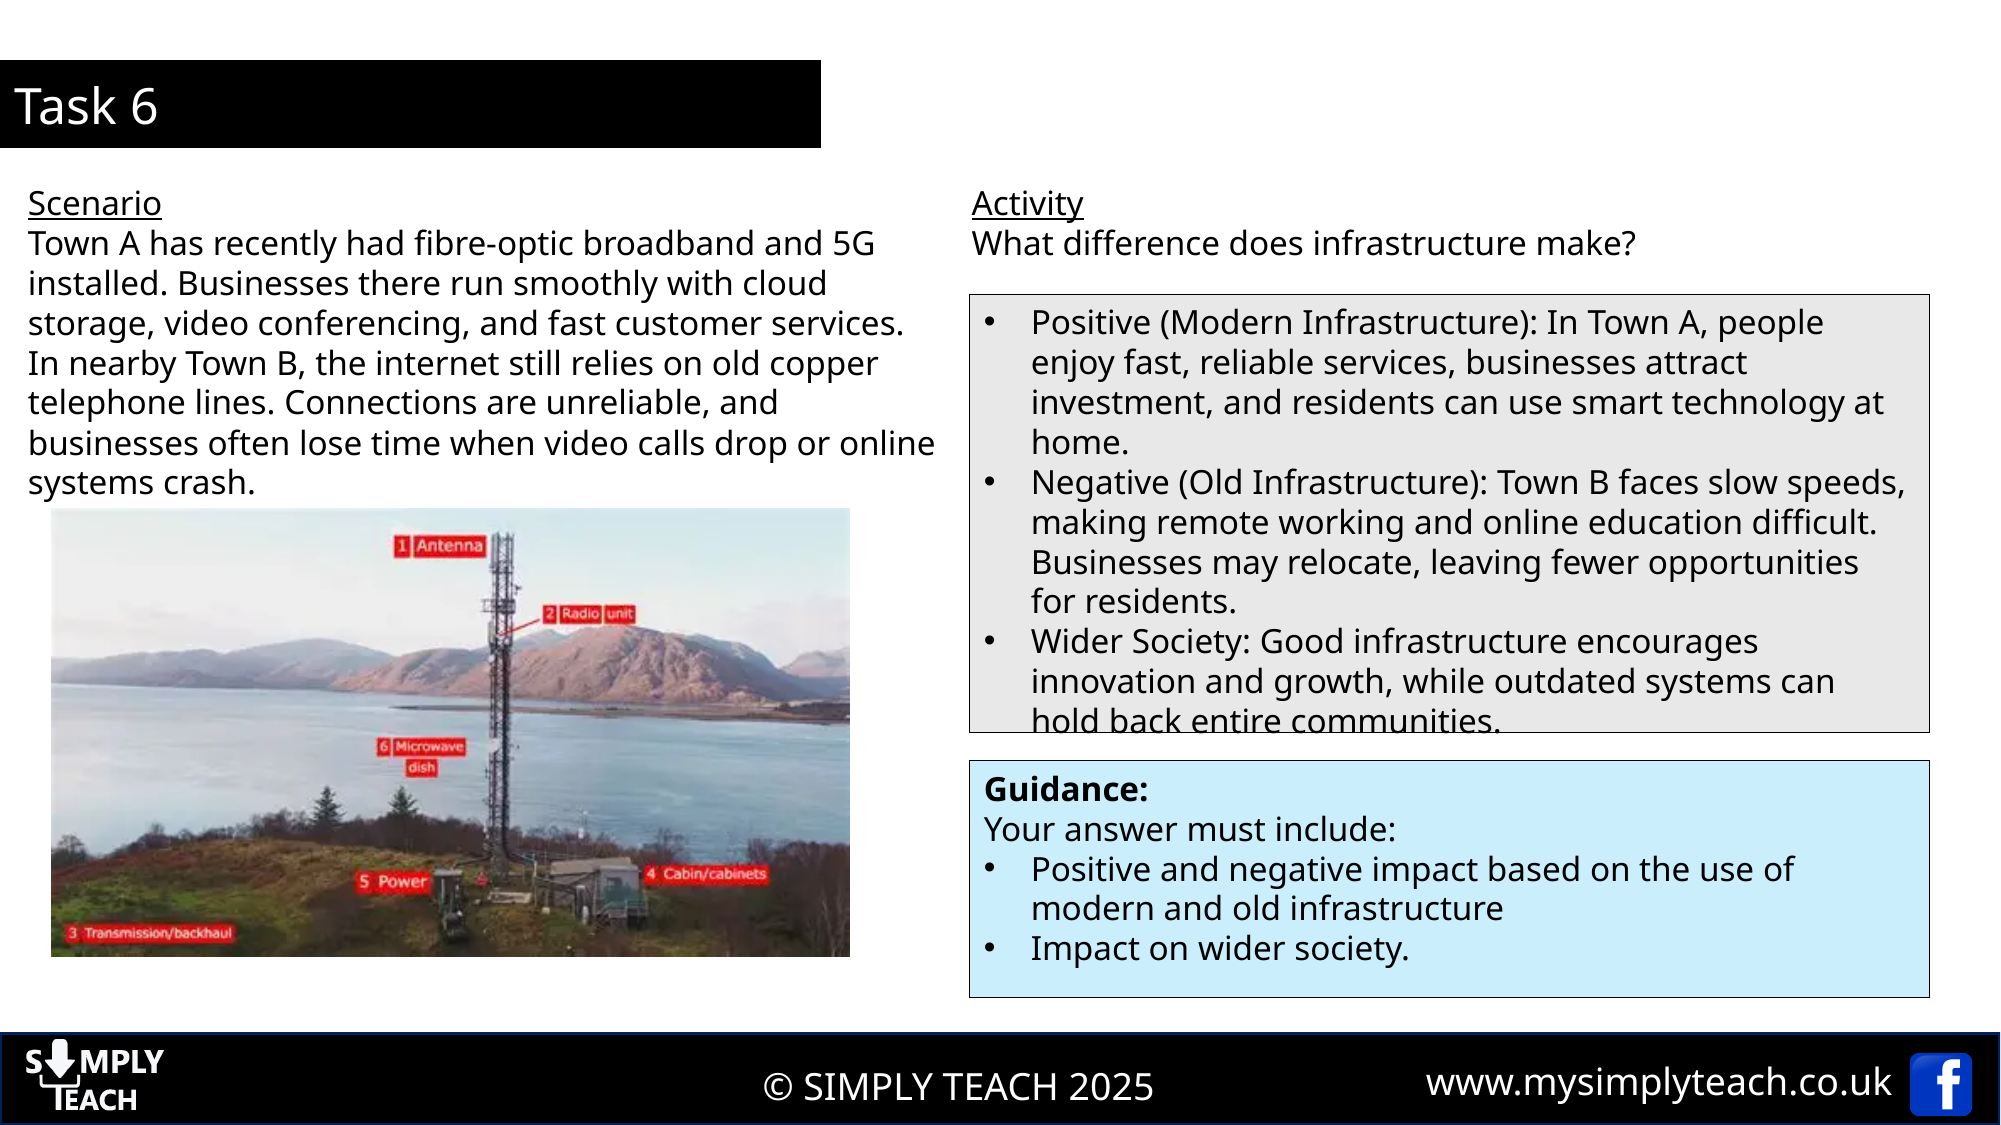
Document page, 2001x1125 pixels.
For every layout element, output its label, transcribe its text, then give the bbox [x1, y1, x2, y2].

text_box Task 6 [0, 60, 821, 148]
picture [51, 508, 850, 957]
text_box Guidance: Your answer must include: Positive and negative impact based on the use of modern and old infrastructure Impact on wider society. [968, 759, 1931, 999]
picture [15, 1033, 182, 1122]
text_box Scenario Town A has recently had fibre-optic broadband and 5G installed. Businesses there run smoothly with cloud storage, video conferencing, and fast customer services. In nearby Town B, the internet still relies on old copper telephone lines. Connections are unreliable, and businesses often lose time when video calls drop or online systems crash. [13, 174, 957, 509]
text_box Activity What difference does infrastructure make? [956, 174, 1895, 270]
picture [1907, 1050, 1975, 1119]
text_box Positive (Modern Infrastructure): In Town A, people enjoy fast, reliable services, businesses attract investment, and residents can use smart technology at home. Negative (Old Infrastructure): Town B faces slow speeds, making remote working and online education difficult. Businesses may relocate, leaving fewer opportunities for residents. Wider Society: Good infrastructure encourages innovation and growth, while outdated systems can hold back entire communities. [968, 292, 1931, 734]
